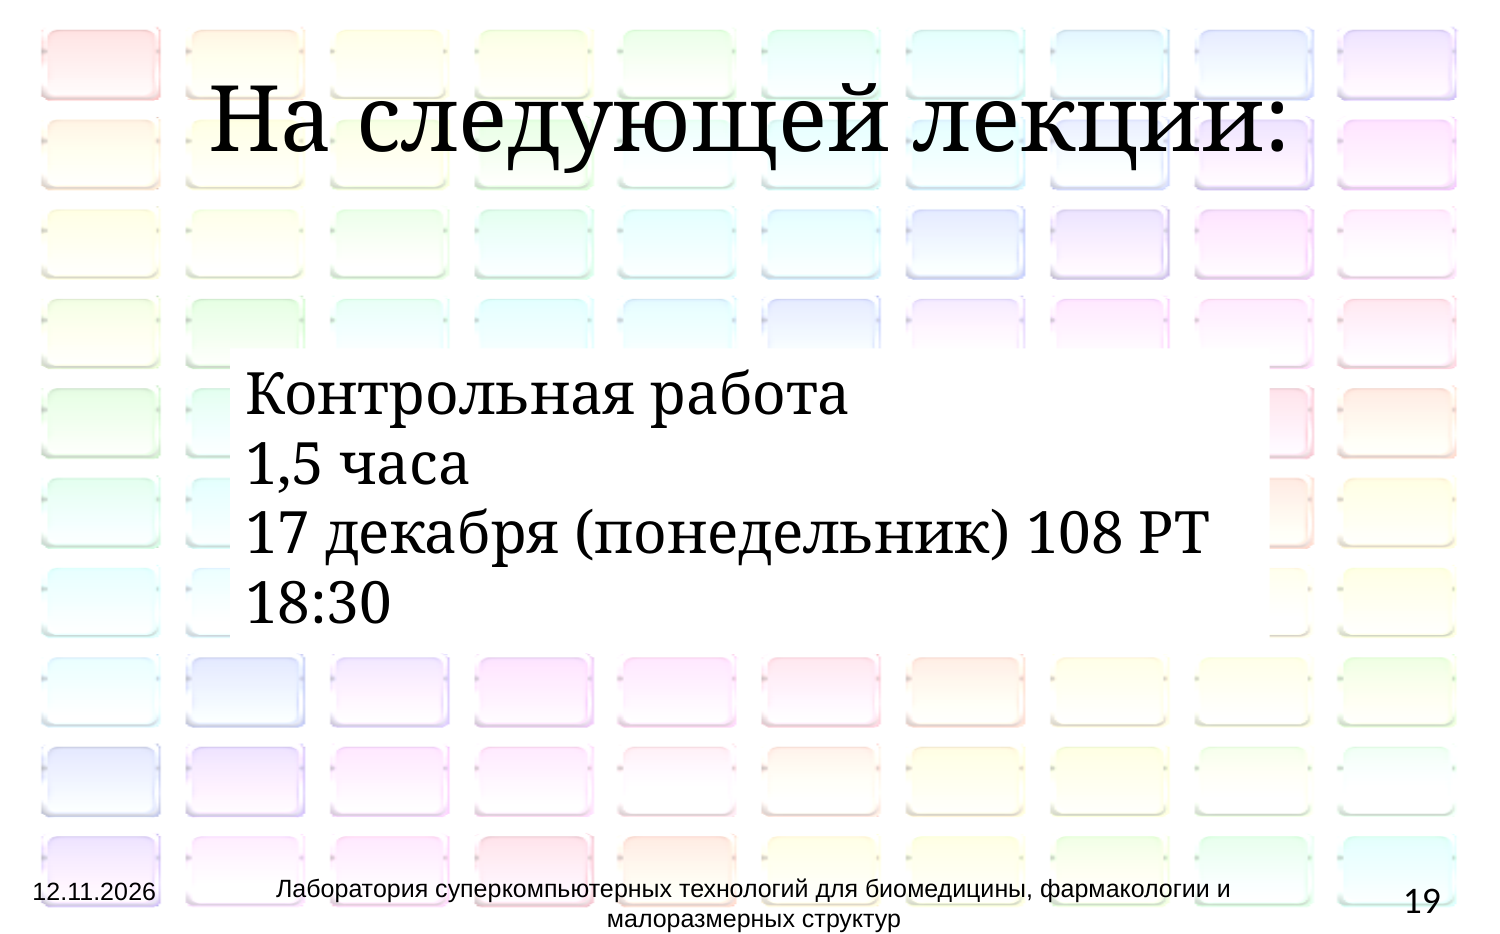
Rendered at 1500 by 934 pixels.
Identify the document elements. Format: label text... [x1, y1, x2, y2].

text_box Лаборатория суперкомпьютерных технологий для биомедицины, фармакологии и малоразмерных структур [171, 864, 1338, 915]
text_box [112, 277, 1459, 339]
text_box 06.12.2012 [17, 868, 183, 918]
text_box 19 [1387, 868, 1473, 918]
picture [0, 0, 1500, 934]
text_box Контрольная работа 1,5 часа 17 декабря (понедельник) 108 РТ 18:30 [228, 346, 1272, 645]
title На следующей лекции: [75, 37, 1425, 193]
